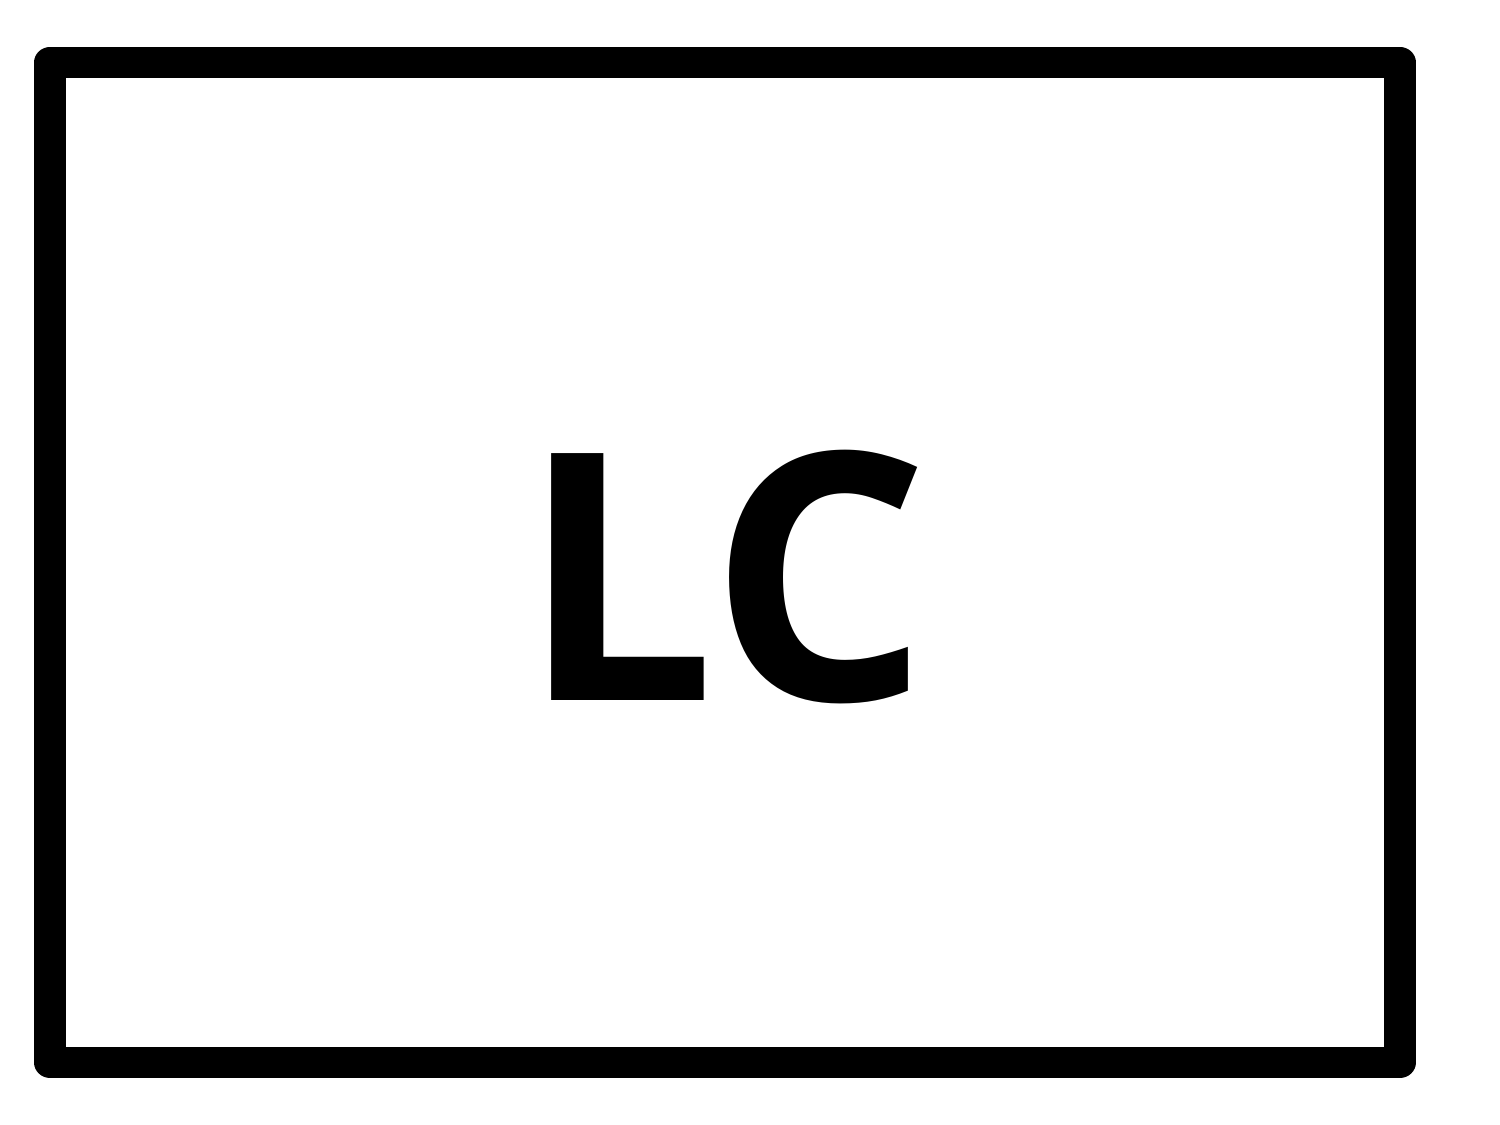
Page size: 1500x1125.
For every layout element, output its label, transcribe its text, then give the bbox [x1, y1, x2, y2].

title LC [48, 60, 1402, 1064]
